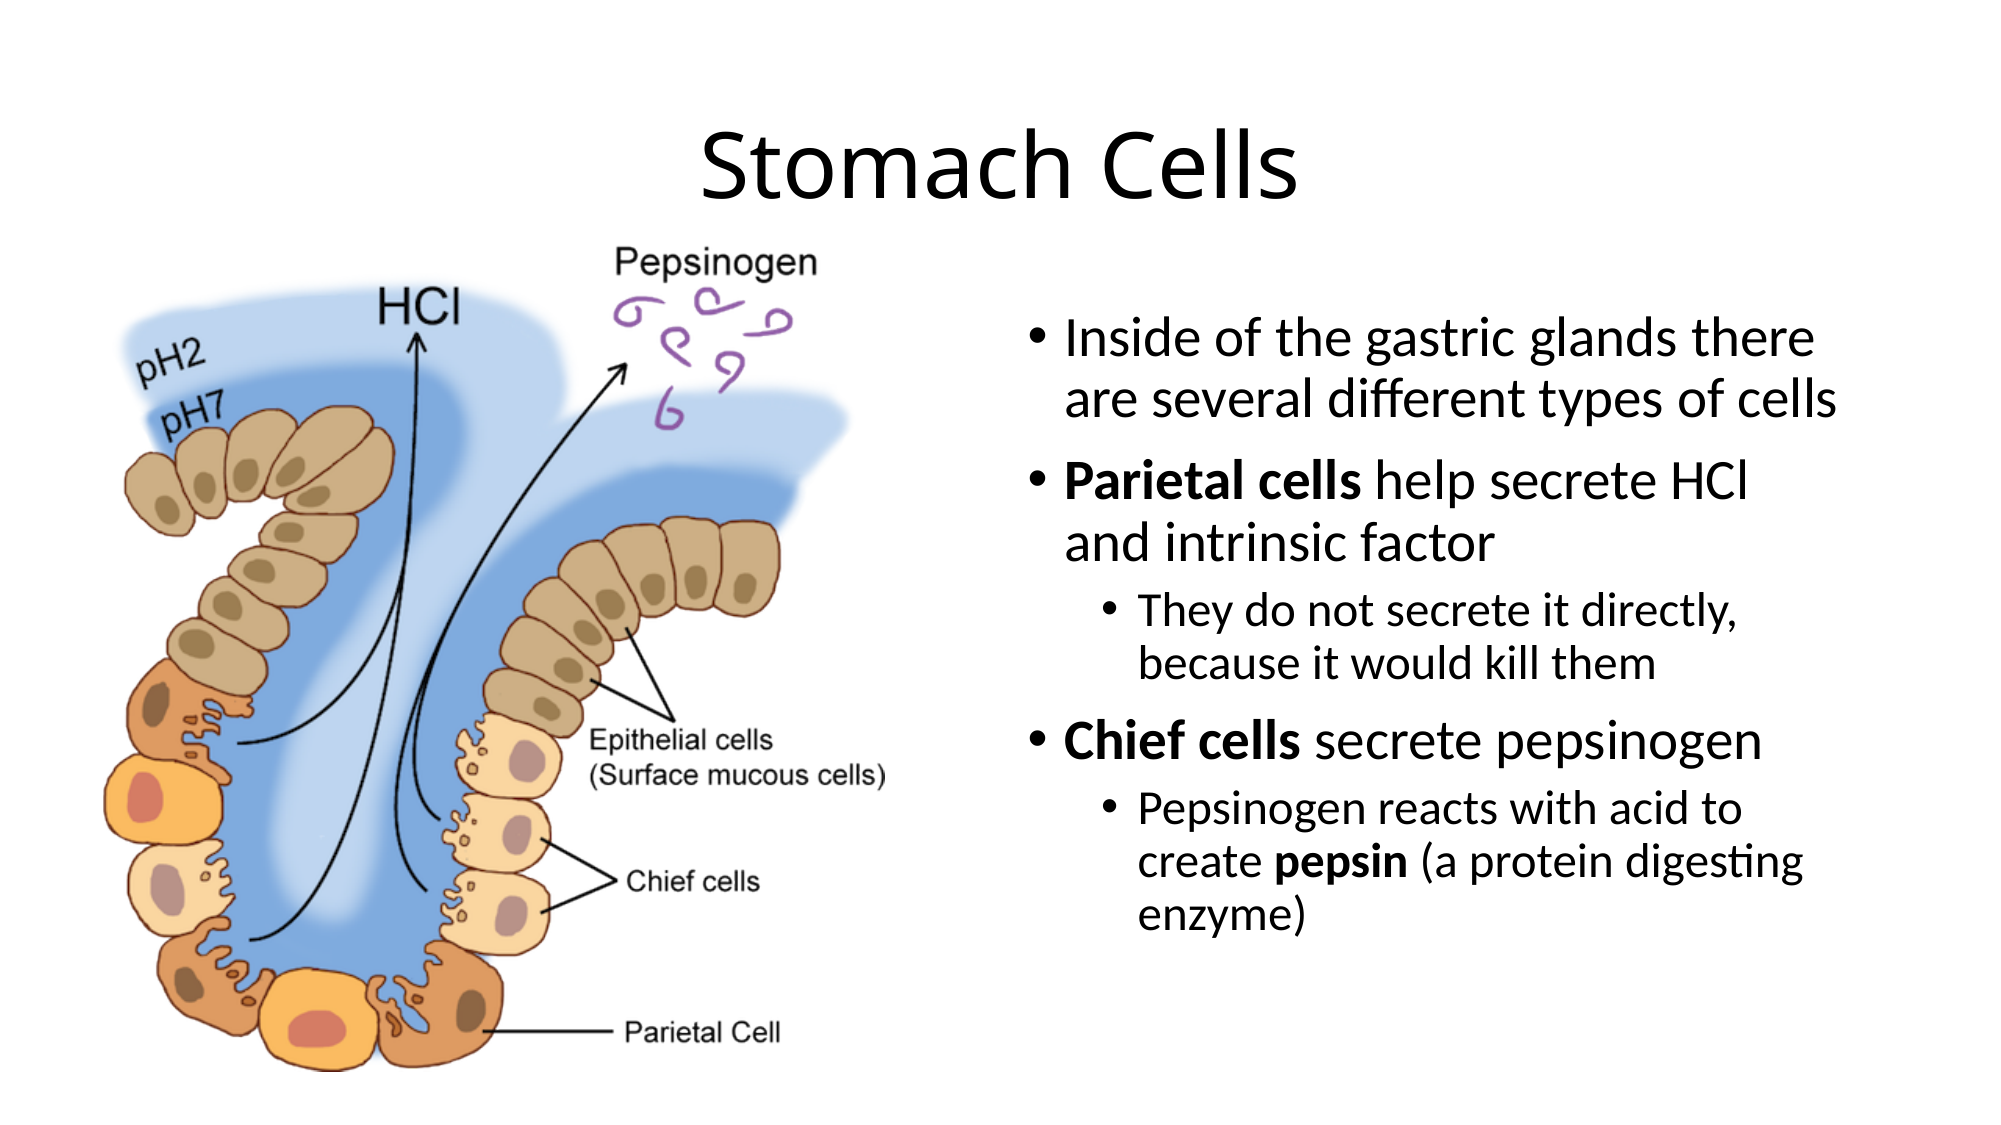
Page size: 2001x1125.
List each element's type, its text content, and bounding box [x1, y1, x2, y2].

title Stomach Cells [137, 59, 1863, 278]
list Inside of the gastric glands there are several different types of cells Parietal cells help secrete HCl and intrinsic factor They do not secrete it directly, because it would kill them Chief cells secrete pepsinogen Pepsinogen reacts with acid to create pepsin (a protein digesting enzyme) [1012, 299, 1863, 1014]
picture [103, 241, 885, 1072]
